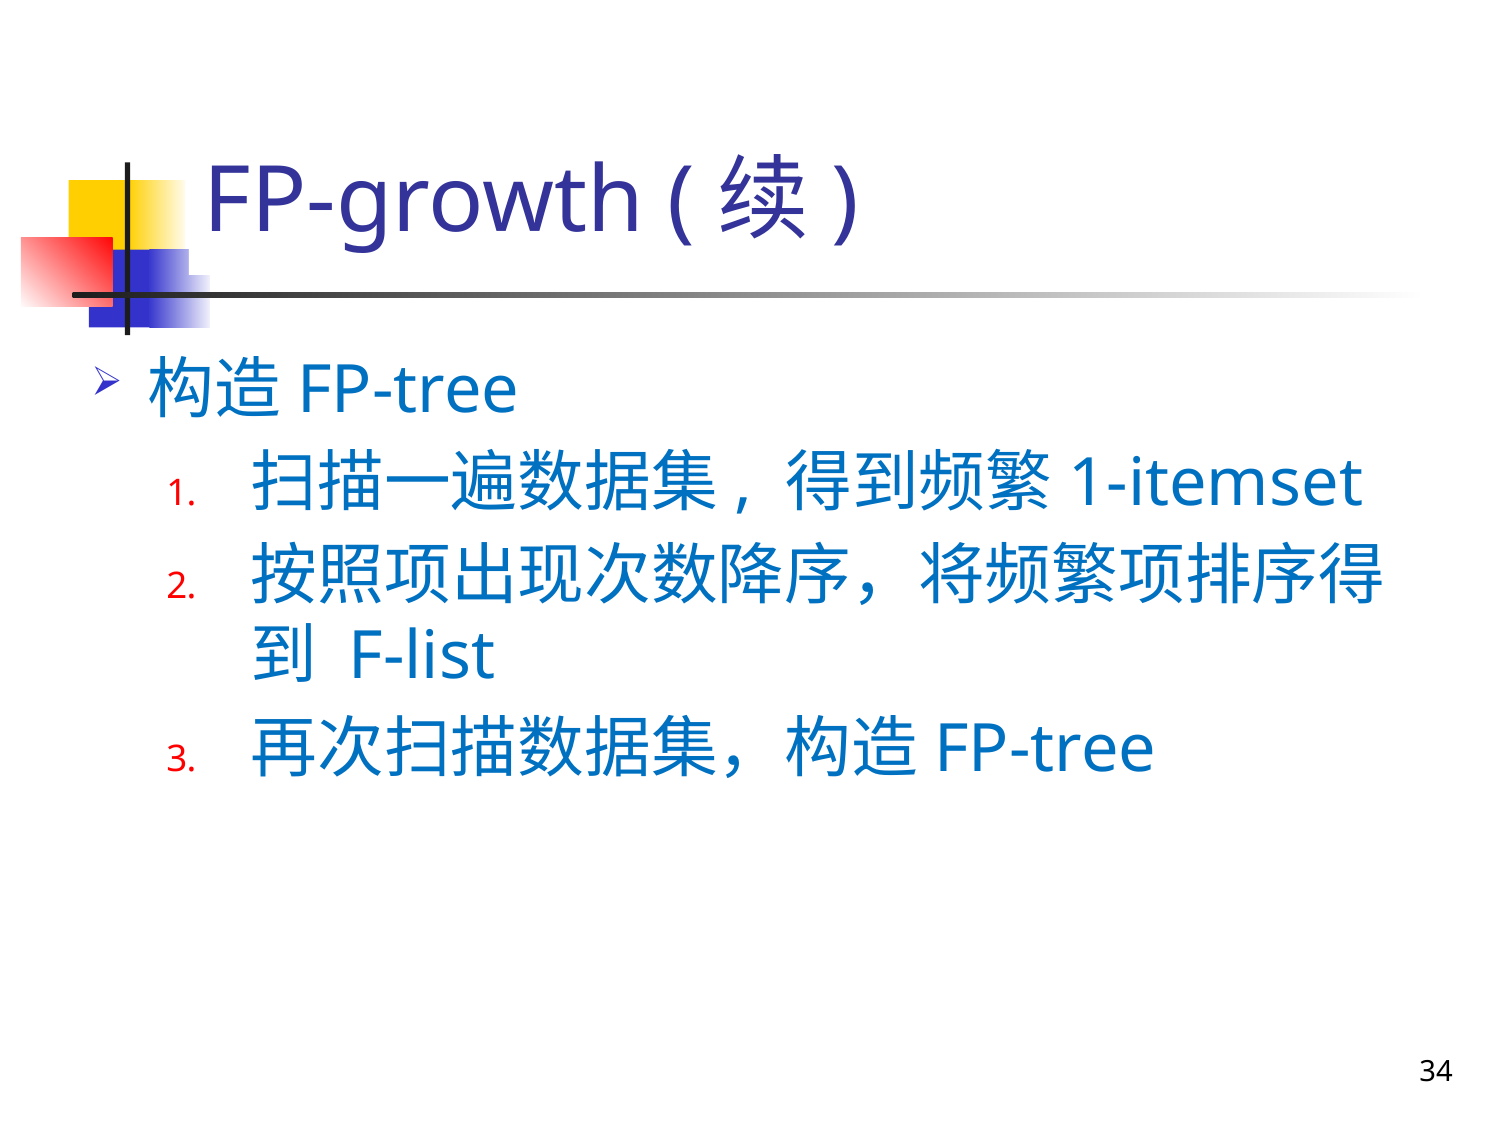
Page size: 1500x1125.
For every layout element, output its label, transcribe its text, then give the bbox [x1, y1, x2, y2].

slide_number 34 [1154, 1023, 1468, 1100]
title FP-growth (续) [188, 113, 1468, 275]
text_box 构造FP-tree 扫描一遍数据集, 得到频繁1-itemset 按照项出现次数降序，将频繁项排序得到 F-list 再次扫描数据集，构造FP-tree [76, 337, 1427, 1024]
